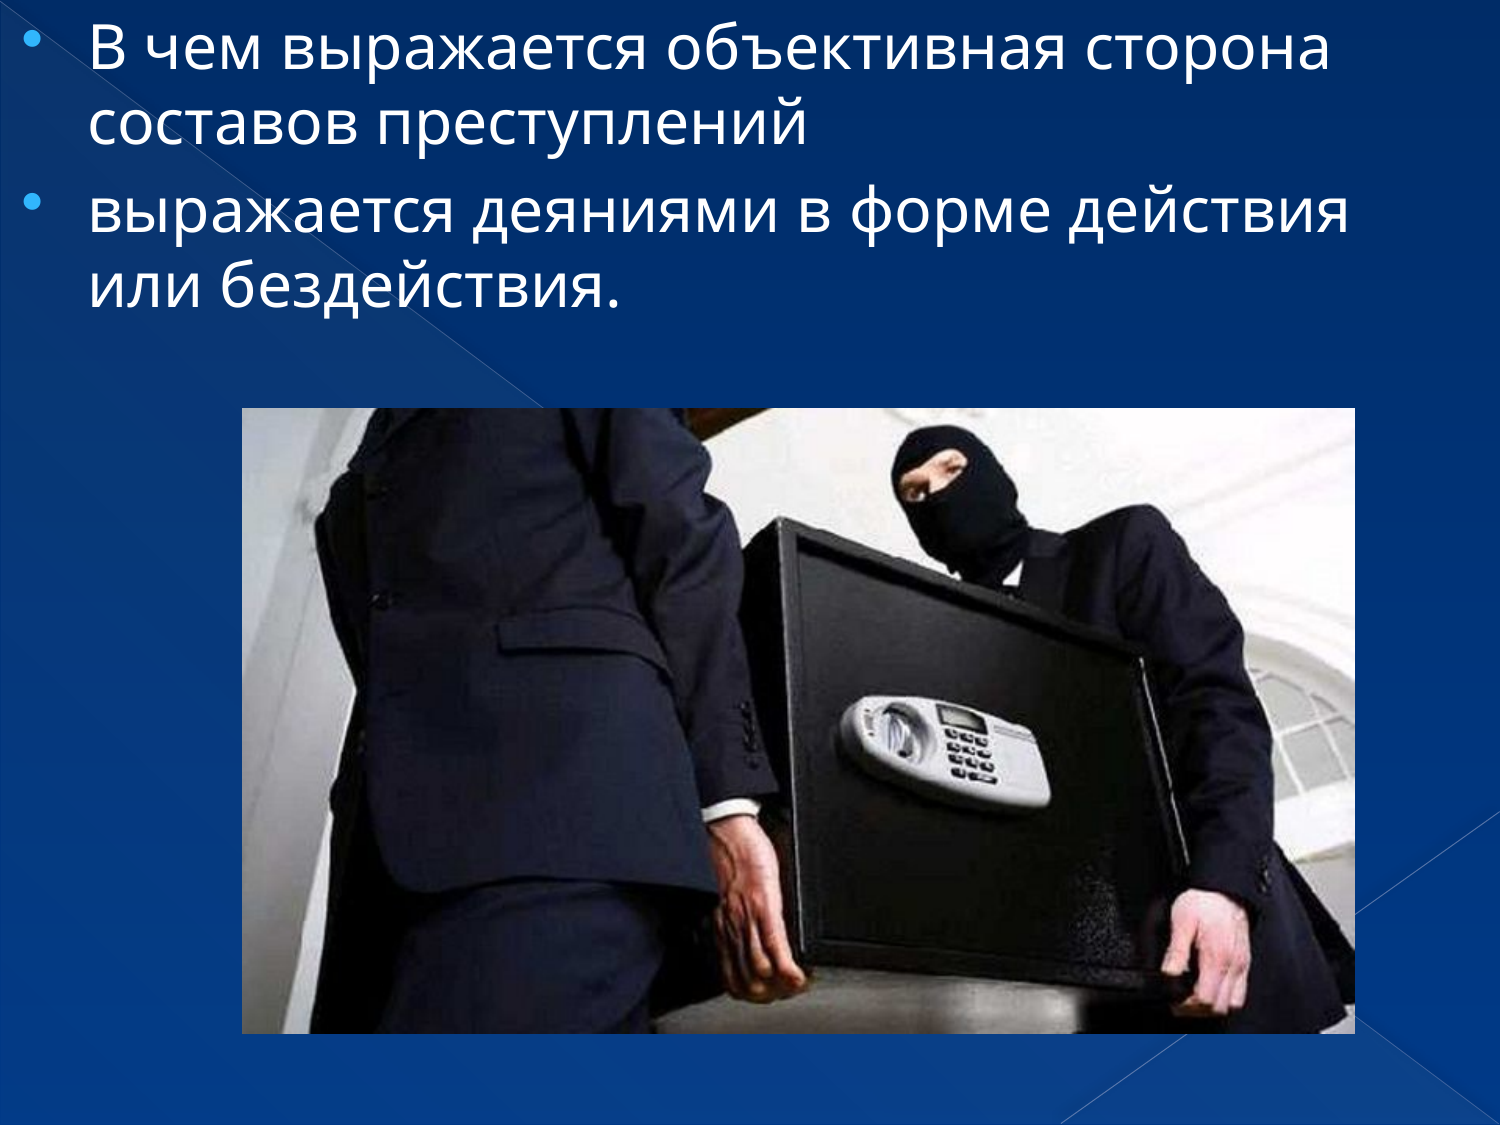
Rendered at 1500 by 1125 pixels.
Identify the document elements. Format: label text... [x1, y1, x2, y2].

list В чем выражается объективная сторона составов преступлений выражается деяниями в форме действия или бездействия. [0, 0, 1500, 734]
picture [241, 408, 1355, 1035]
